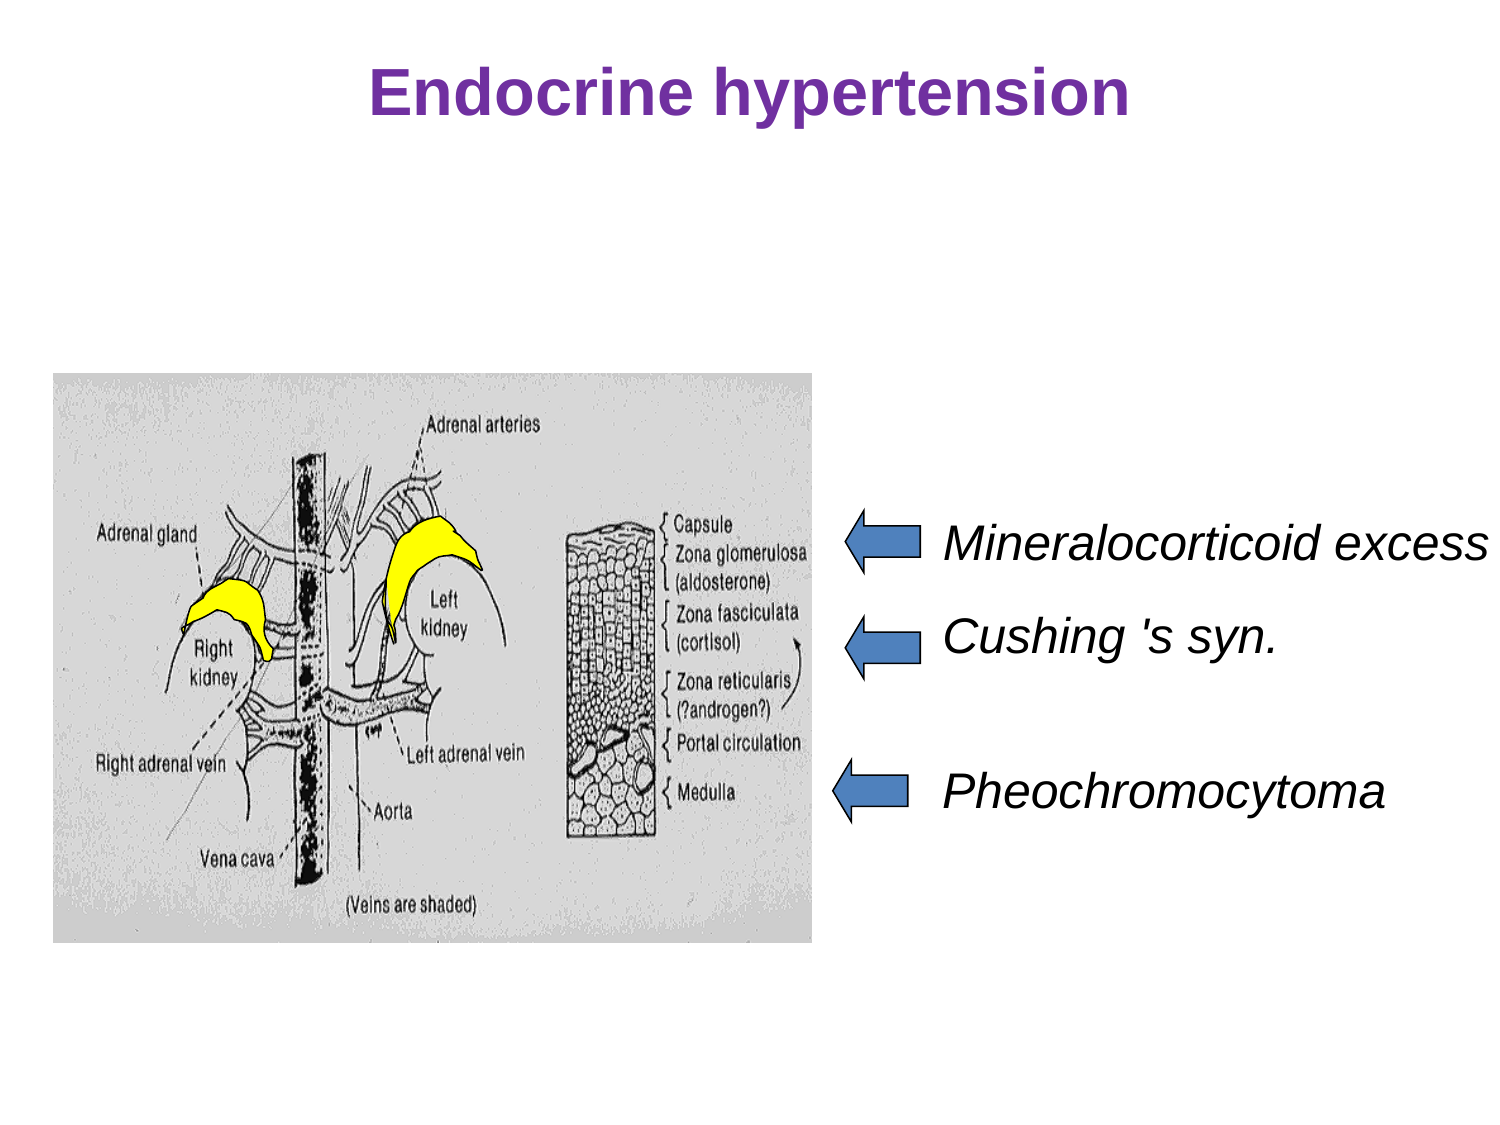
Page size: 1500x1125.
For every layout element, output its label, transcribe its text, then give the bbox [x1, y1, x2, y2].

text_box [845, 510, 921, 573]
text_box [52, 373, 812, 943]
text_box [845, 616, 921, 680]
title Endocrine hypertension [0, 0, 1500, 179]
text_box Pheochromocytoma [927, 751, 1402, 827]
text_box Cushing 's syn. [927, 596, 1295, 671]
text_box [832, 759, 908, 823]
text_box Mineralocorticoid excess [928, 503, 1500, 579]
